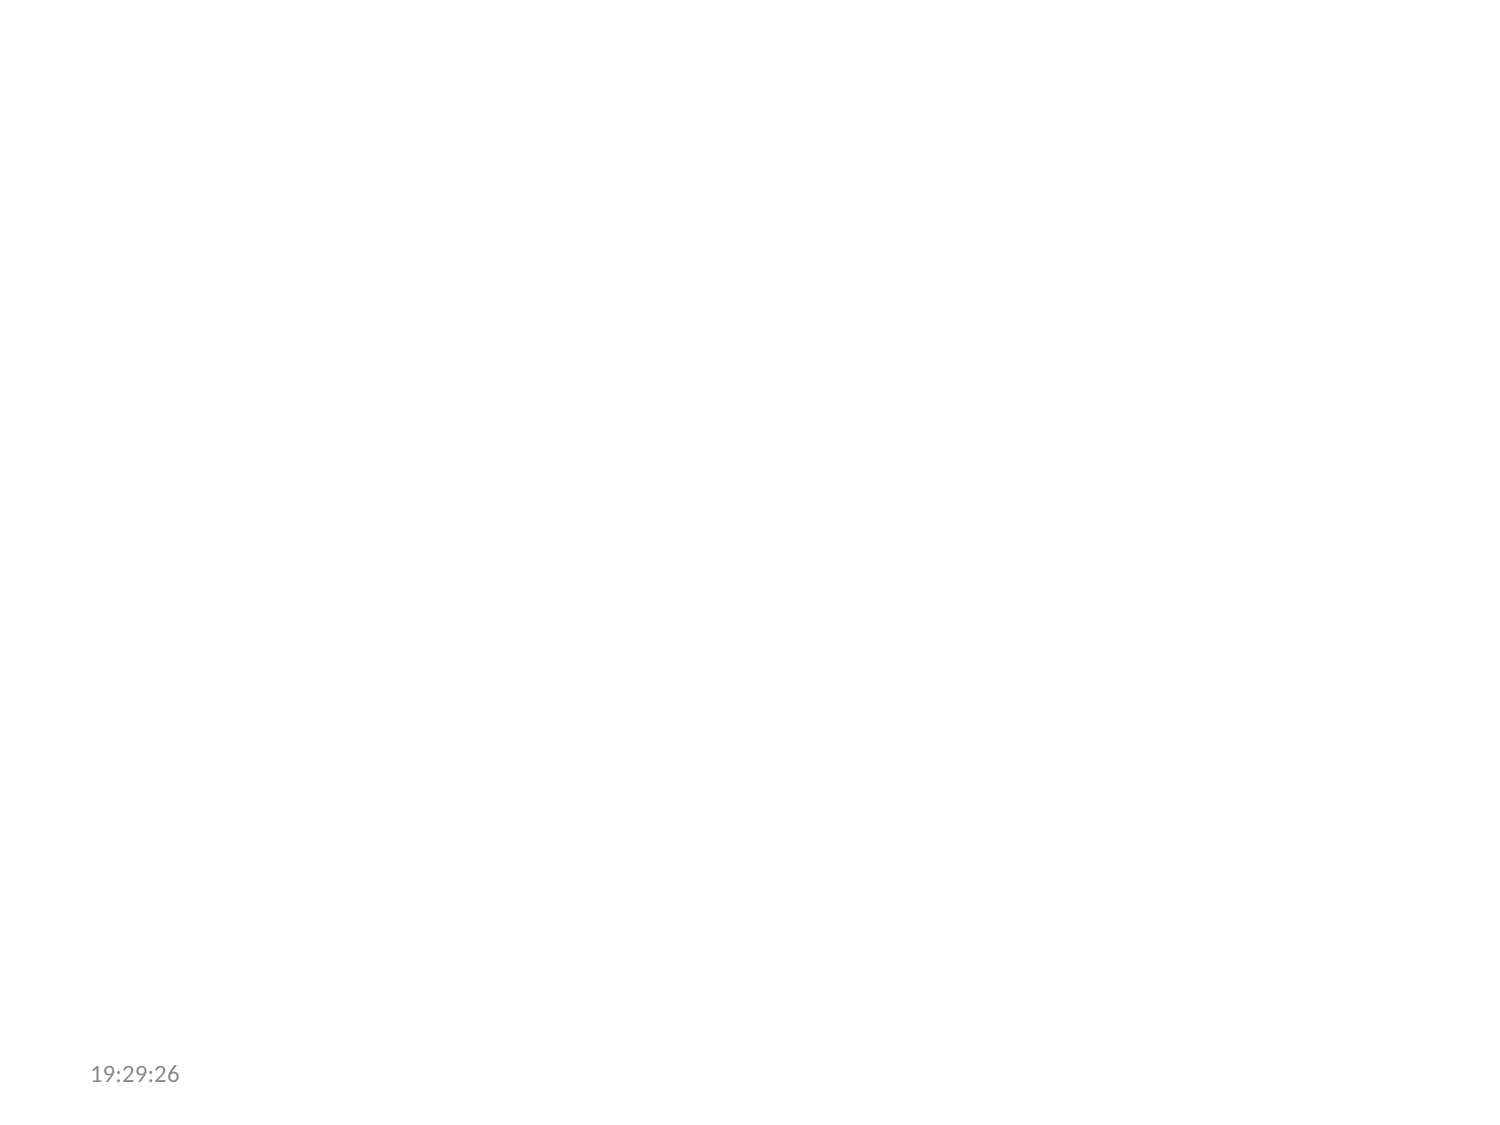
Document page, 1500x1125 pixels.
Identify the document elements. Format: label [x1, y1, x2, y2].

slide_number [75, 1042, 425, 1103]
